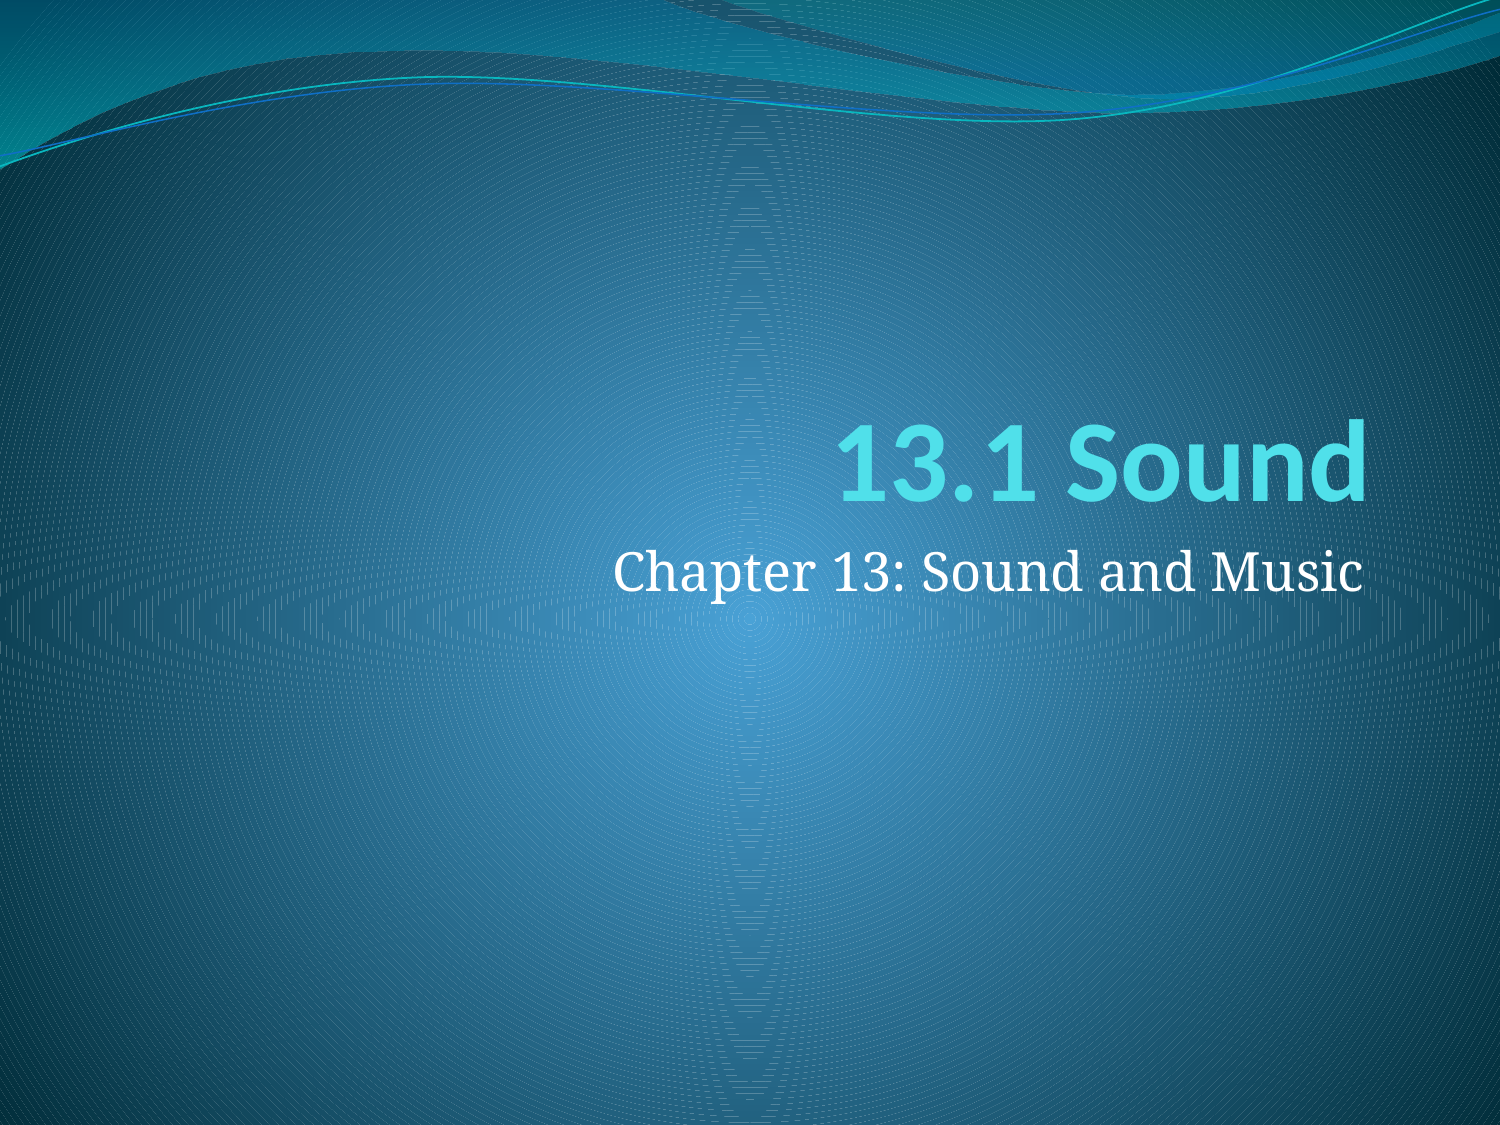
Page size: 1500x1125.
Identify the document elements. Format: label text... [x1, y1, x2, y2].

title 13.1 Sound [87, 224, 1376, 525]
subtitle Chapter 13: Sound and Music [87, 529, 1376, 818]
